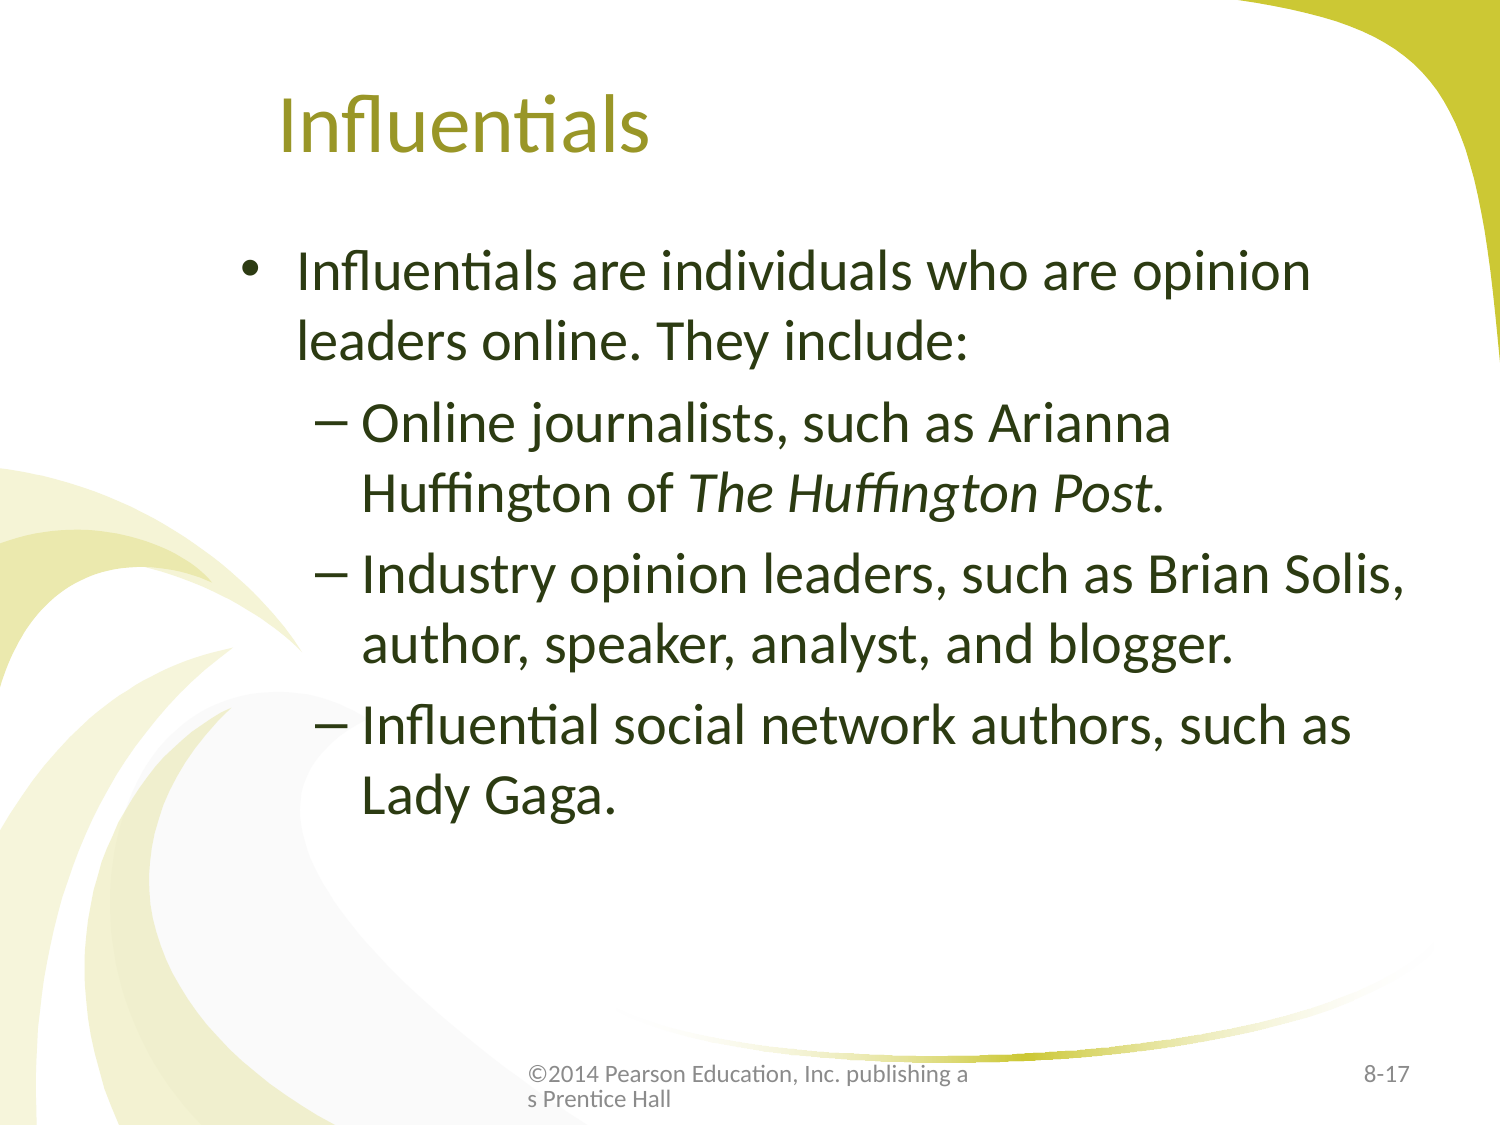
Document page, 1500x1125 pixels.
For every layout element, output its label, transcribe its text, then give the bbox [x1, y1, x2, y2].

title Influentials [262, 37, 1438, 200]
list Influentials are individuals who are opinion leaders online. They include: Online journalists, such as Arianna Huffington of The Huffington Post. Industry opinion leaders, such as Brian Solis, author, speaker, analyst, and blogger. Influential social network authors, such as Lady Gaga. [225, 224, 1438, 1000]
footer ©2014 Pearson Education, Inc. publishing as Prentice Hall [512, 1042, 988, 1103]
slide_number 8-17 [1074, 1042, 1425, 1103]
